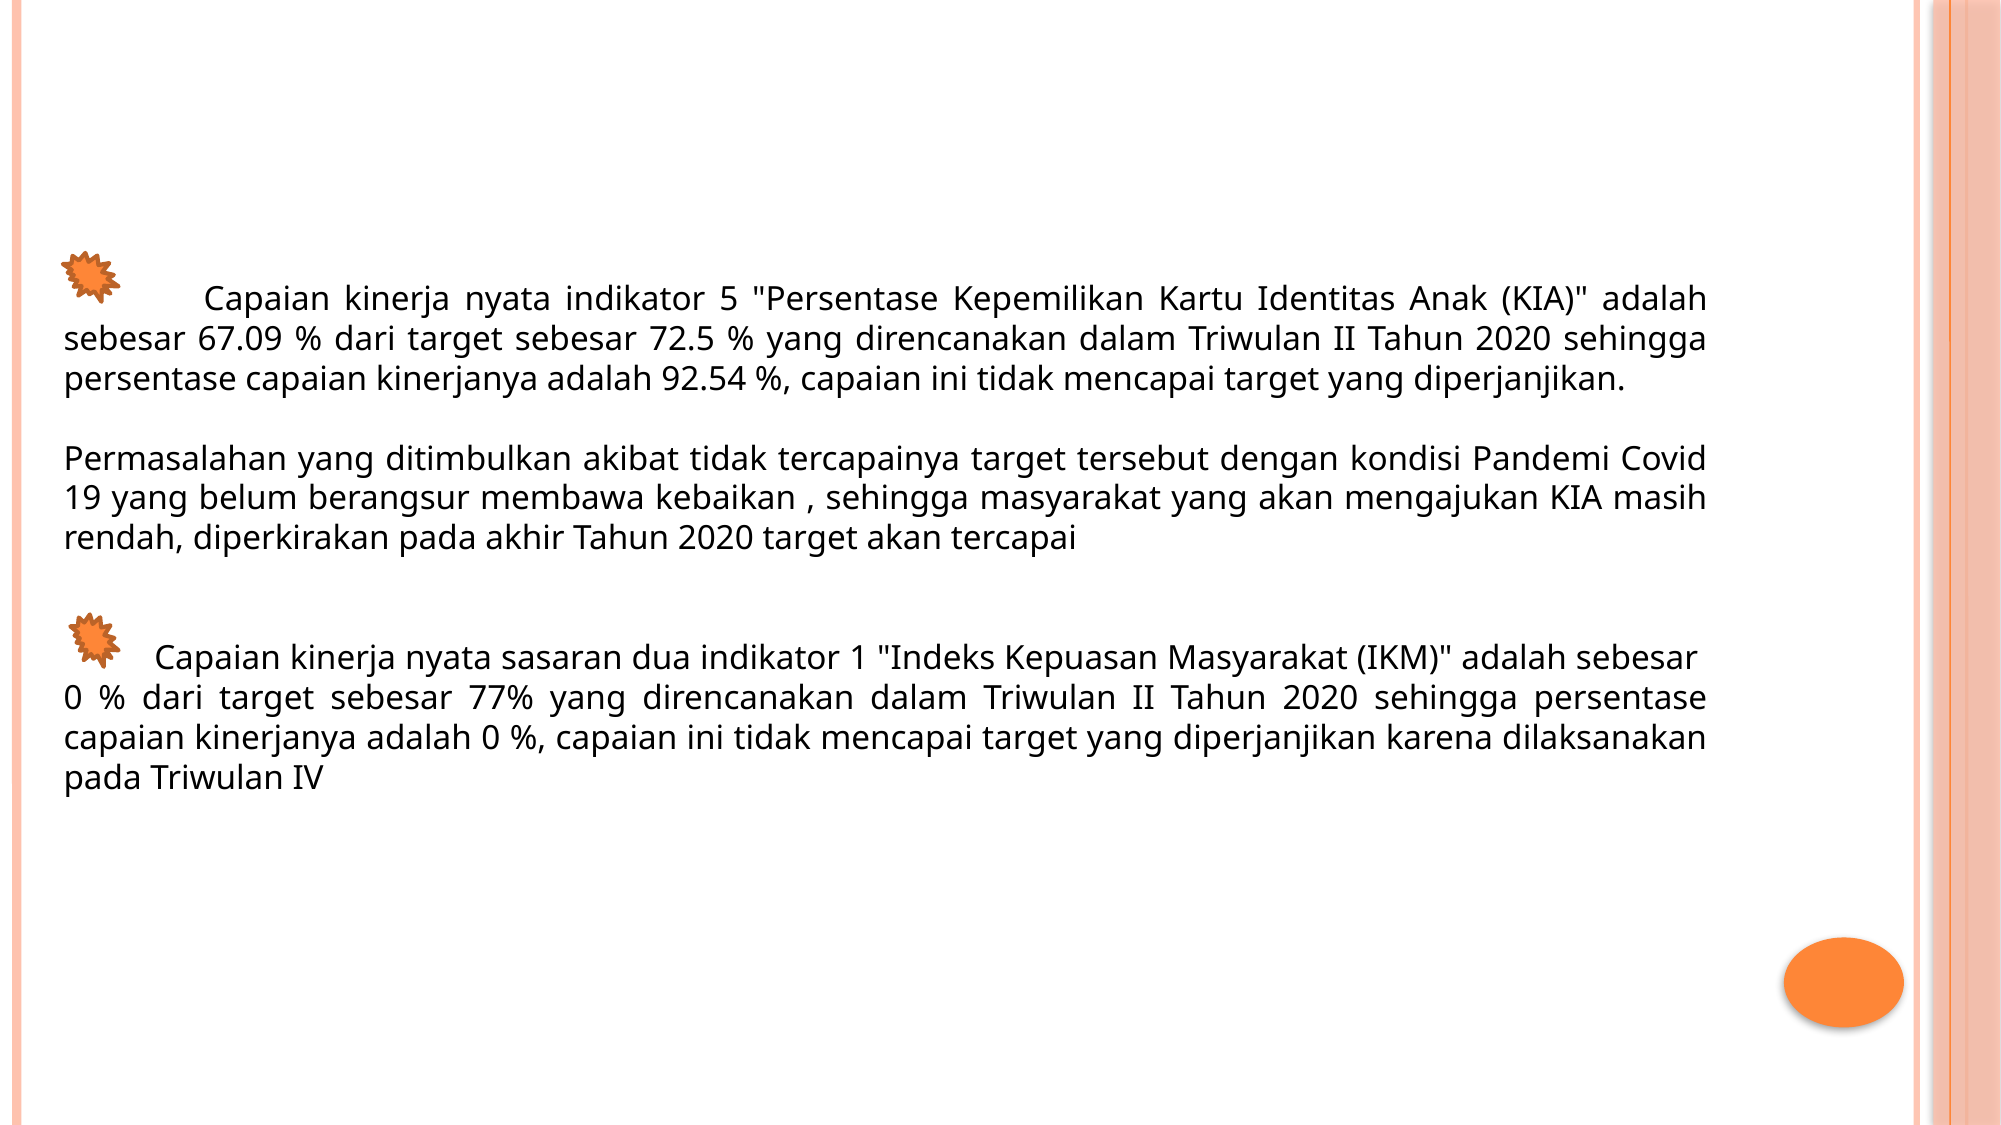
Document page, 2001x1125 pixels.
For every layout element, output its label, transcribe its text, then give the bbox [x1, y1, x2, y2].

text_box [60, 250, 121, 304]
text_box Capaian kinerja nyata indikator 5 "Persentase Kepemilikan Kartu Identitas Anak (KIA)" adalah sebesar 67.09 % dari target sebesar 72.5 % yang direncanakan dalam Triwulan II Tahun 2020 sehingga persentase capaian kinerjanya adalah 92.54 %, capaian ini tidak mencapai target yang diperjanjikan. Permasalahan yang ditimbulkan akibat tidak tercapainya target tersebut dengan kondisi Pandemi Covid 19 yang belum berangsur membawa kebaikan , sehingga masyarakat yang akan mengajukan KIA masih rendah, diperkirakan pada akhir Tahun 2020 target akan tercapai Capaian kinerja nyata sasaran dua indikator 1 "Indeks Kepuasan Masyarakat (IKM)" adalah sebesar 0 % dari target sebesar 77% yang direncanakan dalam Triwulan II Tahun 2020 sehingga persentase capaian kinerjanya adalah 0 %, capaian ini tidak mencapai target yang diperjanjikan karena dilaksanakan pada Triwulan IV [48, 29, 1725, 963]
text_box [68, 612, 121, 669]
